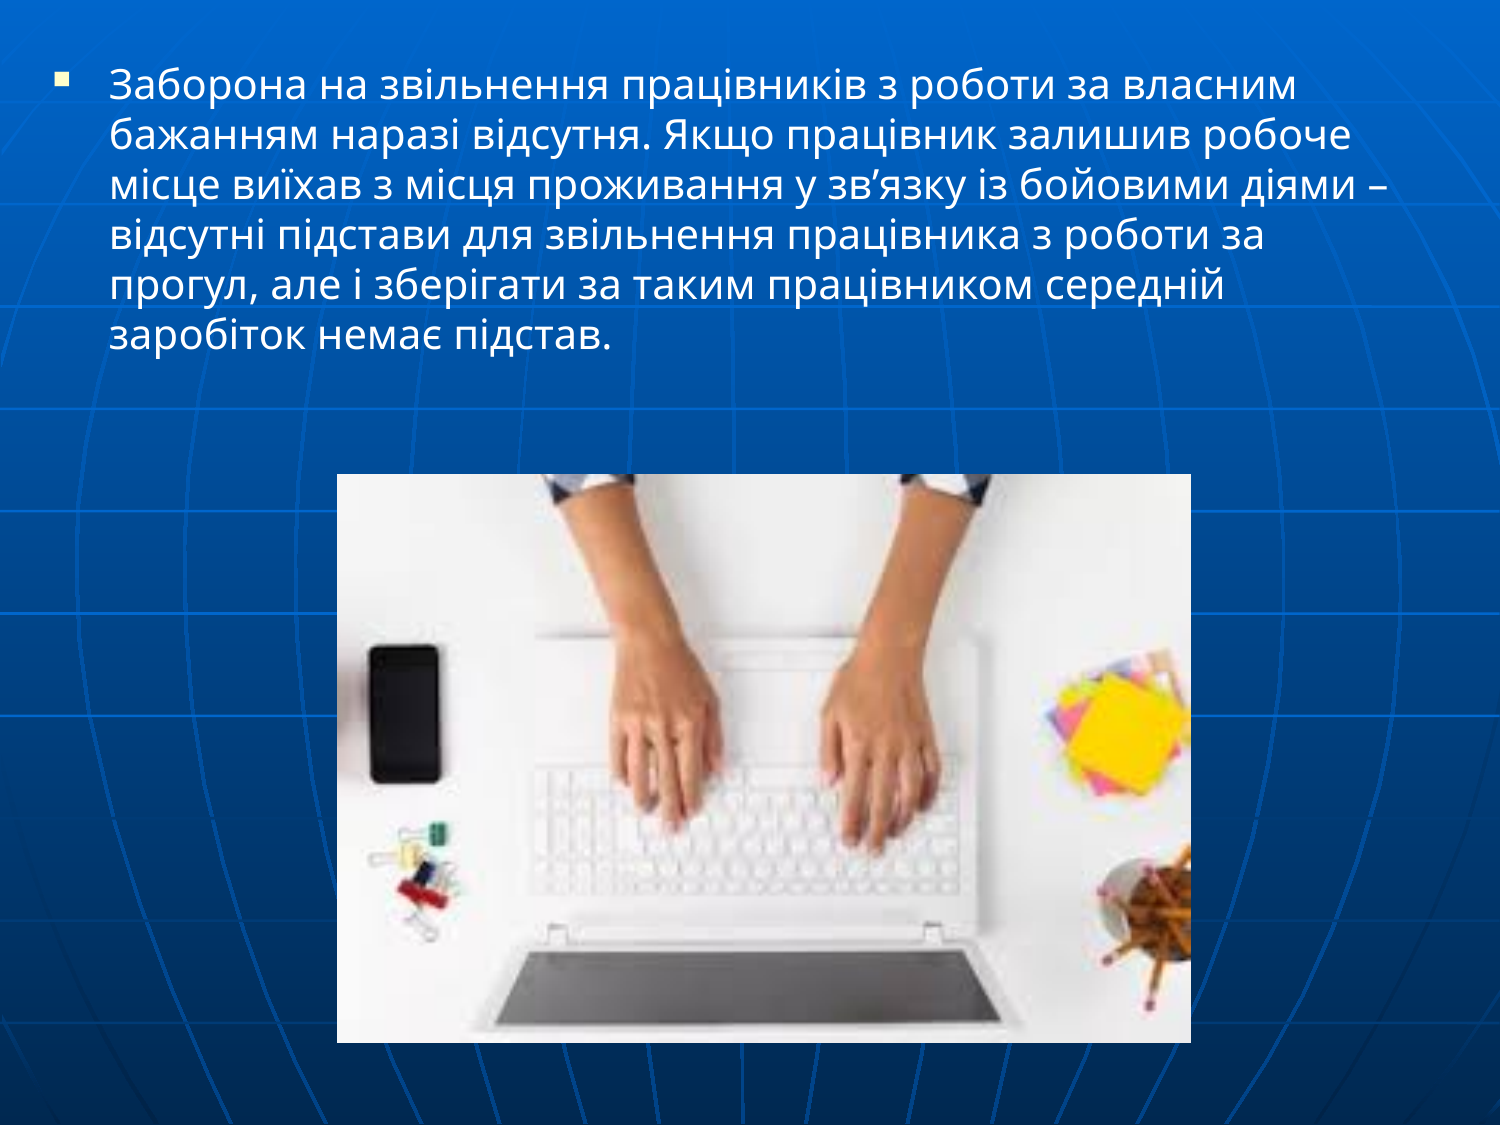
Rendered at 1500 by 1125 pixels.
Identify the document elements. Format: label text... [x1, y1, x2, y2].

list Заборона на звільнення працівників з роботи за власним бажанням наразі відсутня. Якщо працівник залишив робоче місце виїхав з місця проживання у зв’язку із бойовими діями – відсутні підстави для звільнення працівника з роботи за прогул, але і зберігати за таким працівником середній заробіток немає підстав. [37, 50, 1425, 1006]
picture [337, 474, 1191, 1043]
